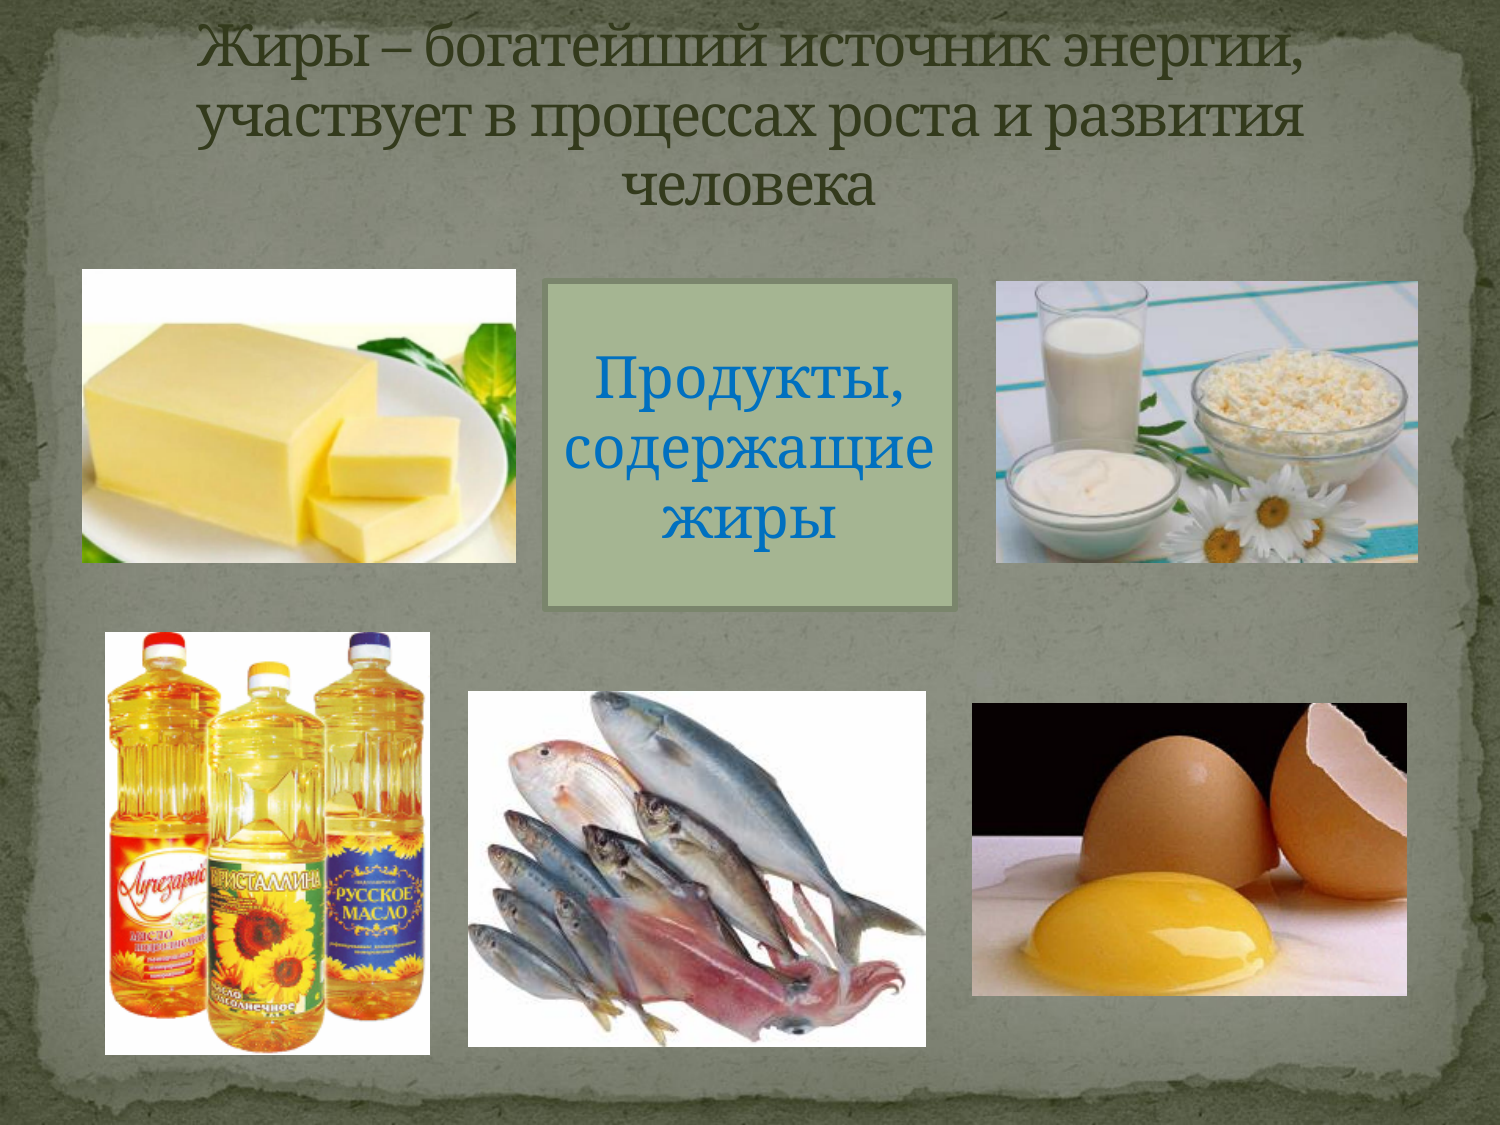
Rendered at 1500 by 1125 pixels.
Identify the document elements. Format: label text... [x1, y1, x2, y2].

title Жиры – богатейший источник энергии, участвует в процессах роста и развития человека [74, 46, 1425, 225]
text_box Продукты, содержащие жиры [542, 278, 958, 612]
picture [0, 0, 1500, 1125]
